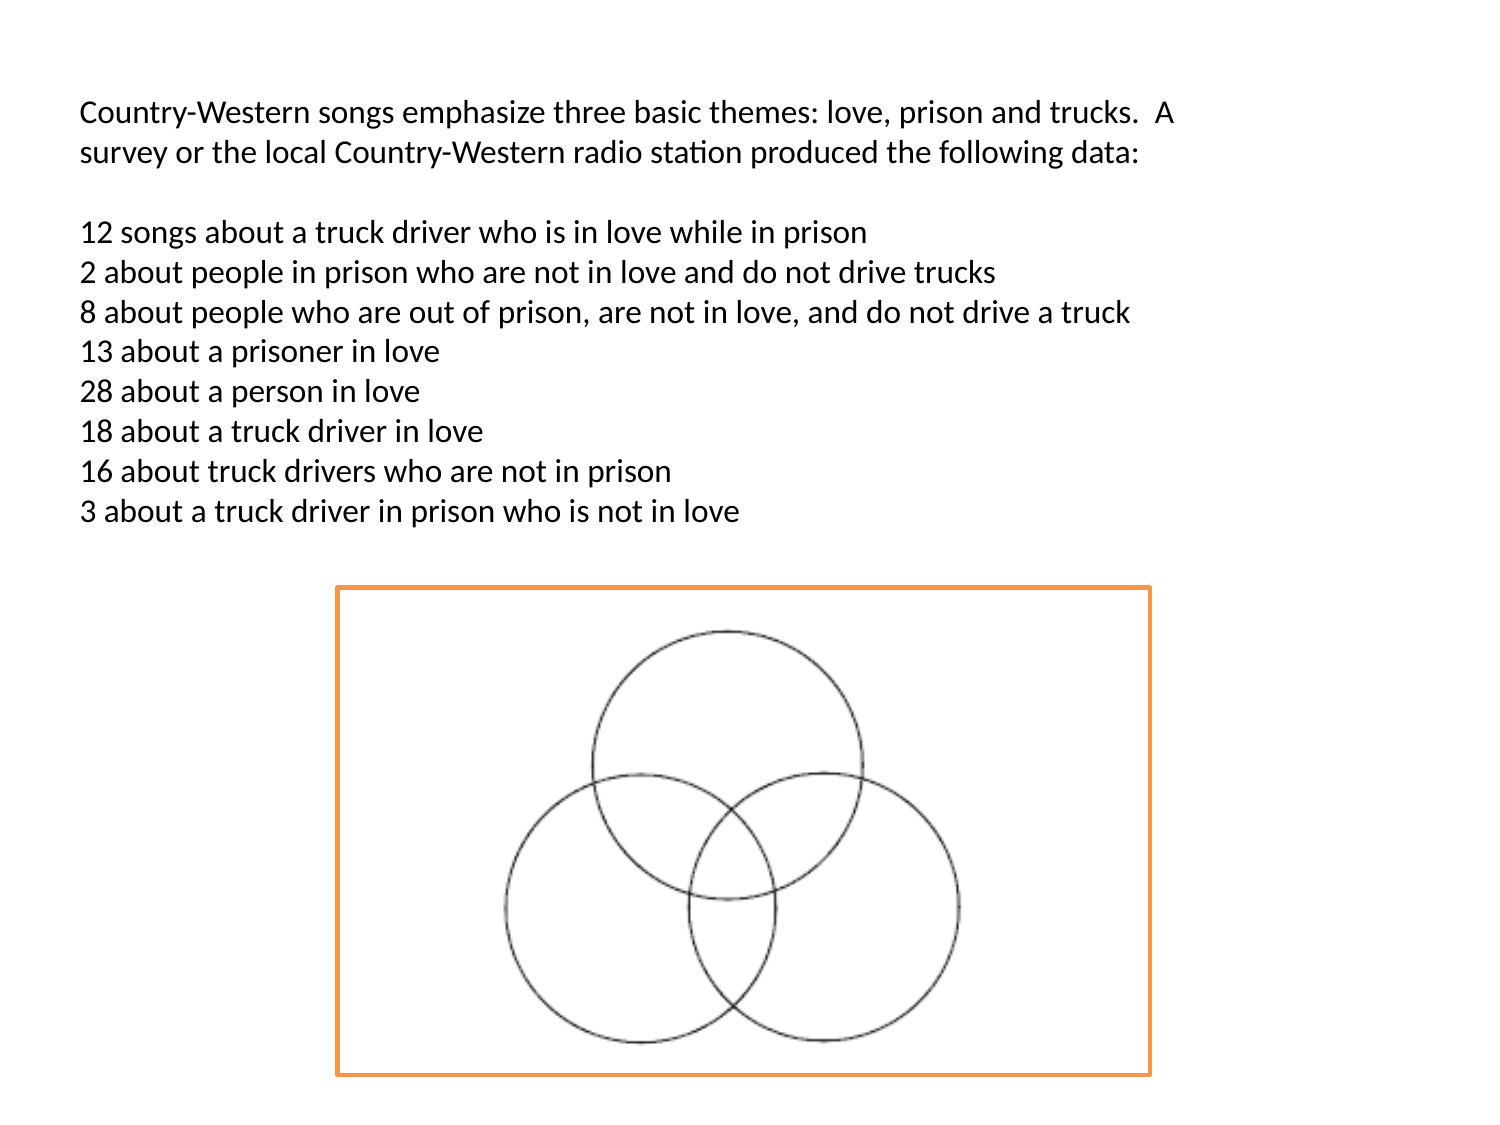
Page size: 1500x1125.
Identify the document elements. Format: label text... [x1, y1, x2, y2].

text_box Country-Western songs emphasize three basic themes: love, prison and trucks. A survey or the local Country-Western radio station produced the following data: 12 songs about a truck driver who is in love while in prison 2 about people in prison who are not in love and do not drive trucks 8 about people who are out of prison, are not in love, and do not drive a truck 13 about a prisoner in love 28 about a person in love 18 about a truck driver in love 16 about truck drivers who are not in prison 3 about a truck driver in prison who is not in love [64, 90, 1500, 530]
text_box [335, 585, 1152, 1077]
picture [499, 612, 973, 1059]
